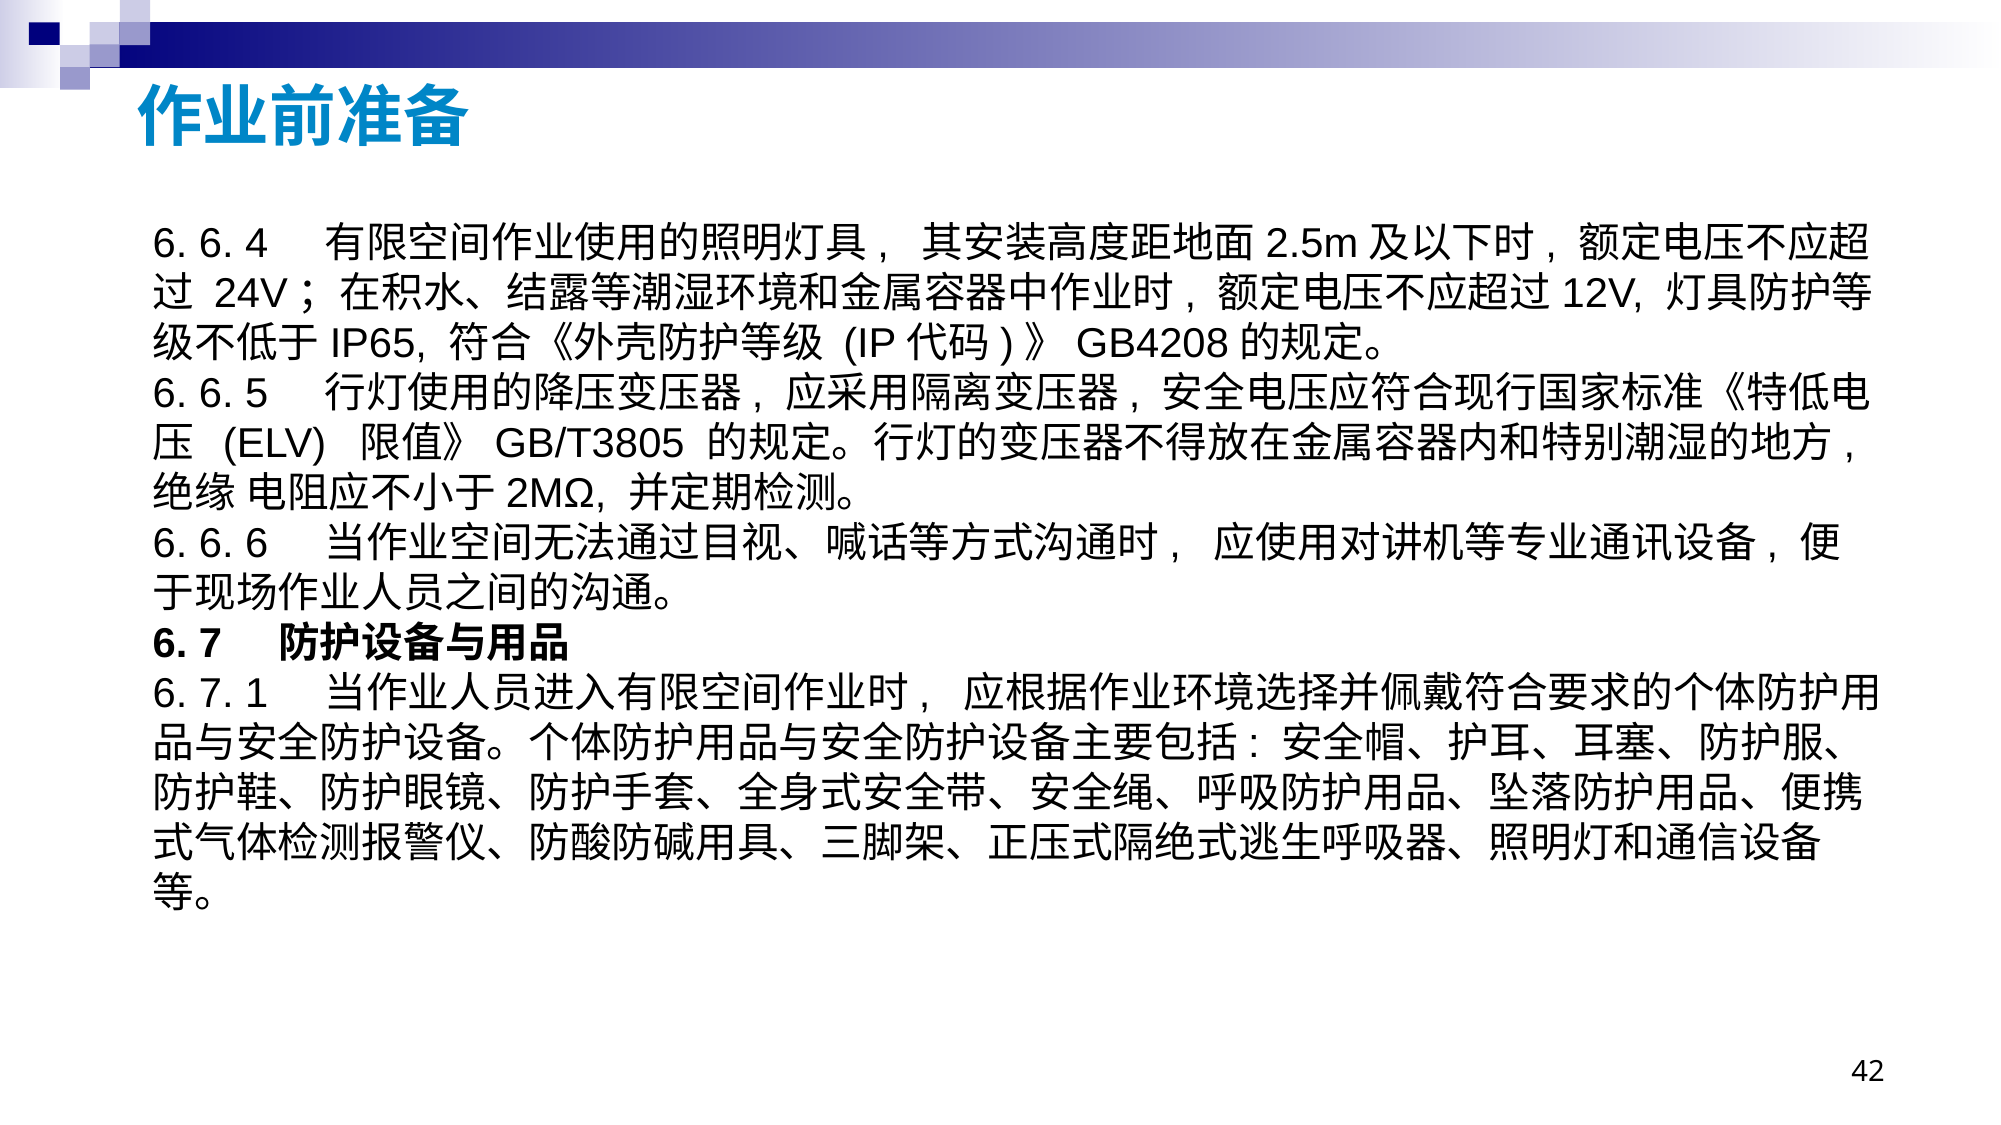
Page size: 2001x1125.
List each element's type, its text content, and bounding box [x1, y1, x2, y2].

title 作业前准备 [102, 66, 505, 162]
text_box 6. 6. 4 有限空间作业使用的照明灯具, 其安装高度距地面2.5m及以下时, 额定电压不应超过 24V；在积水、结露等潮湿环境和金属容器中作业时, 额定电压不应超过12V, 灯具防护等级不低于IP65, 符合《外壳防护等级 (IP代码)》GB4208的规定。 6. 6. 5 行灯使用的降压变压器, 应采用隔离变压器, 安全电压应符合现行国家标准《特低电压 (ELV) 限值》GB/T3805 的规定。行灯的变压器不得放在金属容器内和特别潮湿的地方, 绝缘 电阻应不小于2MΩ, 并定期检测。 6. 6. 6 当作业空间无法通过目视、喊话等方式沟通时, 应使用对讲机等专业通讯设备, 便于现场作业人员之间的沟通。 6. 7 防护设备与用品 6. 7. 1 当作业人员进入有限空间作业时, 应根据作业环境选择并佩戴符合要求的个体防护用品与安全防护设备。个体防护用品与安全防护设备主要包括: 安全帽、护耳、耳塞、防护服、防护鞋、防护眼镜、防护手套、全身式安全带、安全绳、呼吸防护用品、坠落防护用品、便携式气体检测报警仪、防酸防碱用具、三脚架、正压式隔绝式逃生呼吸器、照明灯和通信设备等。 [137, 208, 1898, 924]
slide_number 42 [1433, 1025, 1900, 1100]
